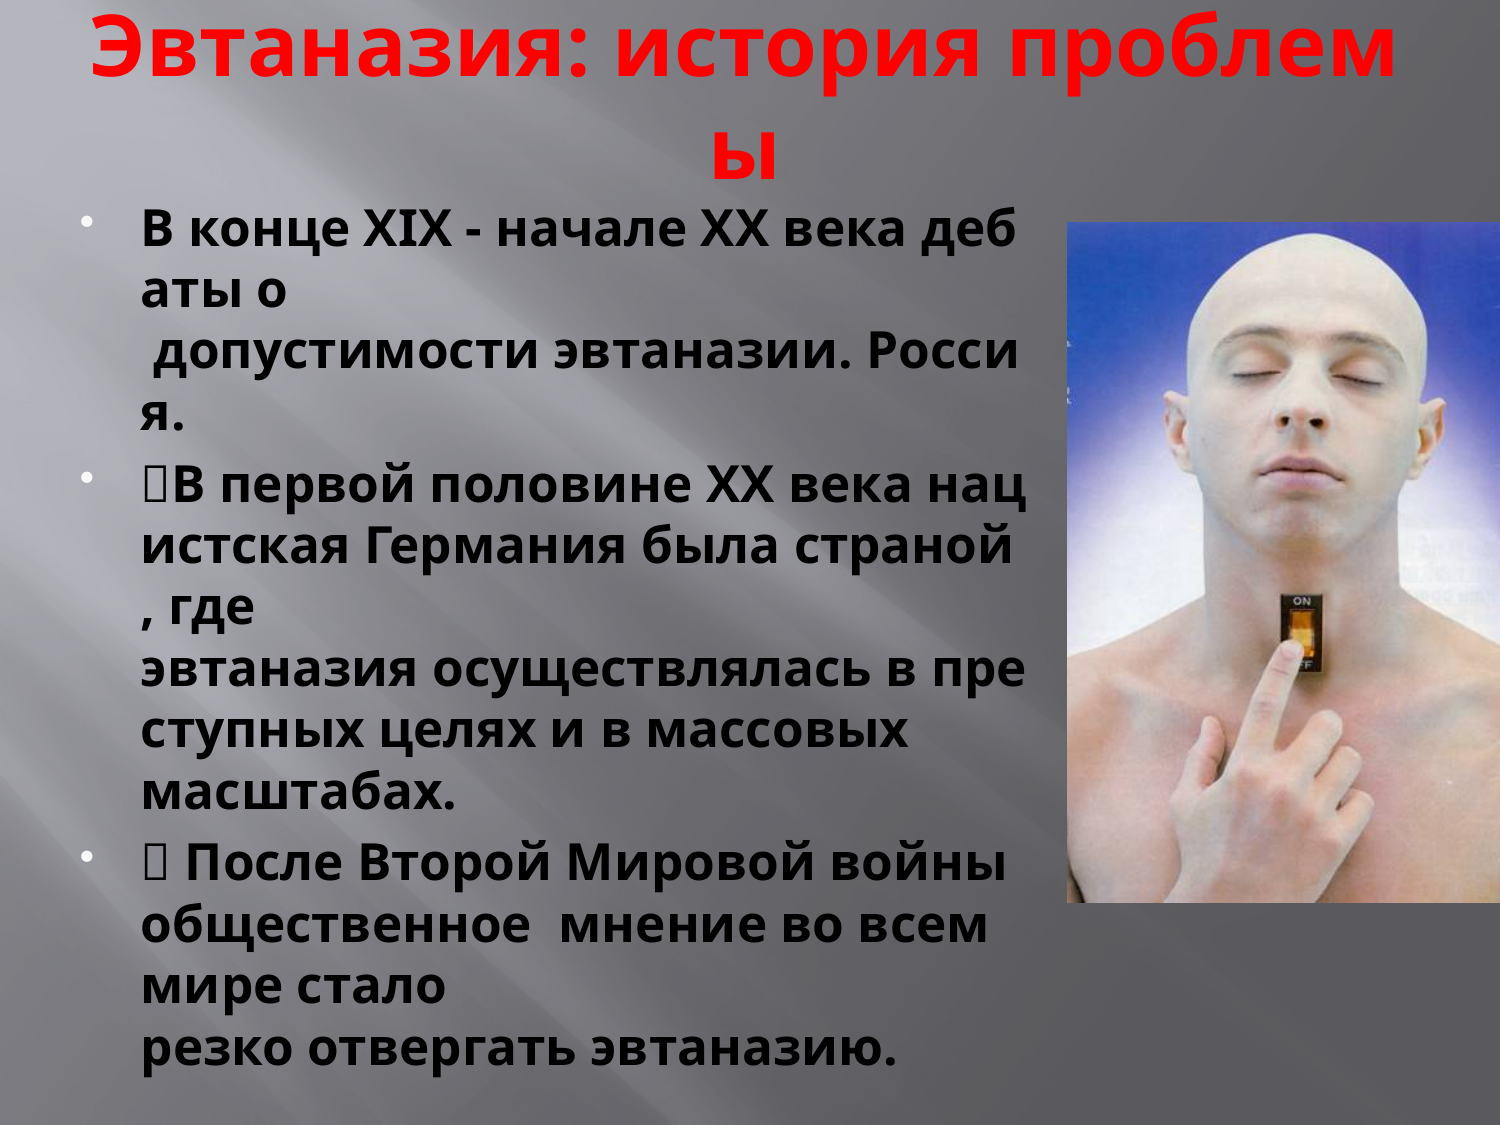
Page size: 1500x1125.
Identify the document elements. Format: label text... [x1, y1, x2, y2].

list В конце XIX - начале XX века дебаты о допустимости эвтаназии. Россия. В первой половине ХХ века нацистская Германия была страной, где эвтаназия осуществлялась в преступных целях и в массовых масштабах.  После Второй Мировой войны общественное мнение во всем мире стало резко отвергать эвтаназию. [46, 187, 1043, 1090]
picture [1067, 222, 1500, 903]
title Эвтаназия: история проблемы [70, 0, 1421, 188]
